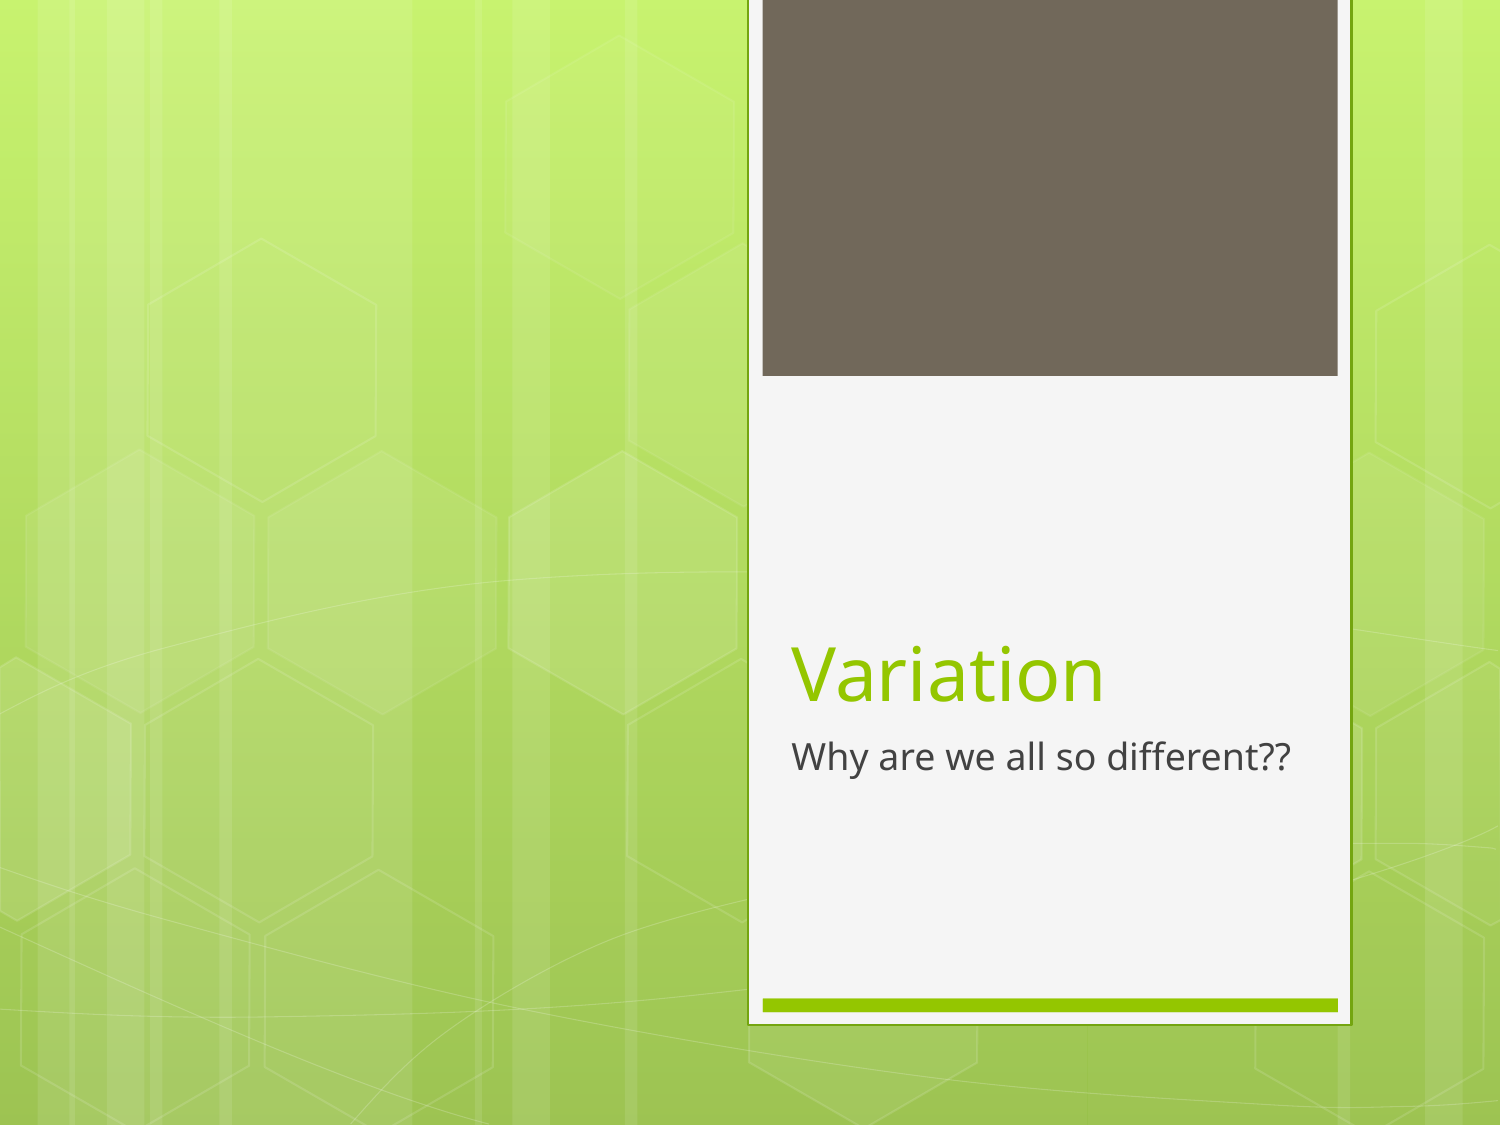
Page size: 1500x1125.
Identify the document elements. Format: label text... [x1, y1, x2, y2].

title Variation [776, 444, 1320, 724]
subtitle Why are we all so different?? [776, 725, 1320, 933]
